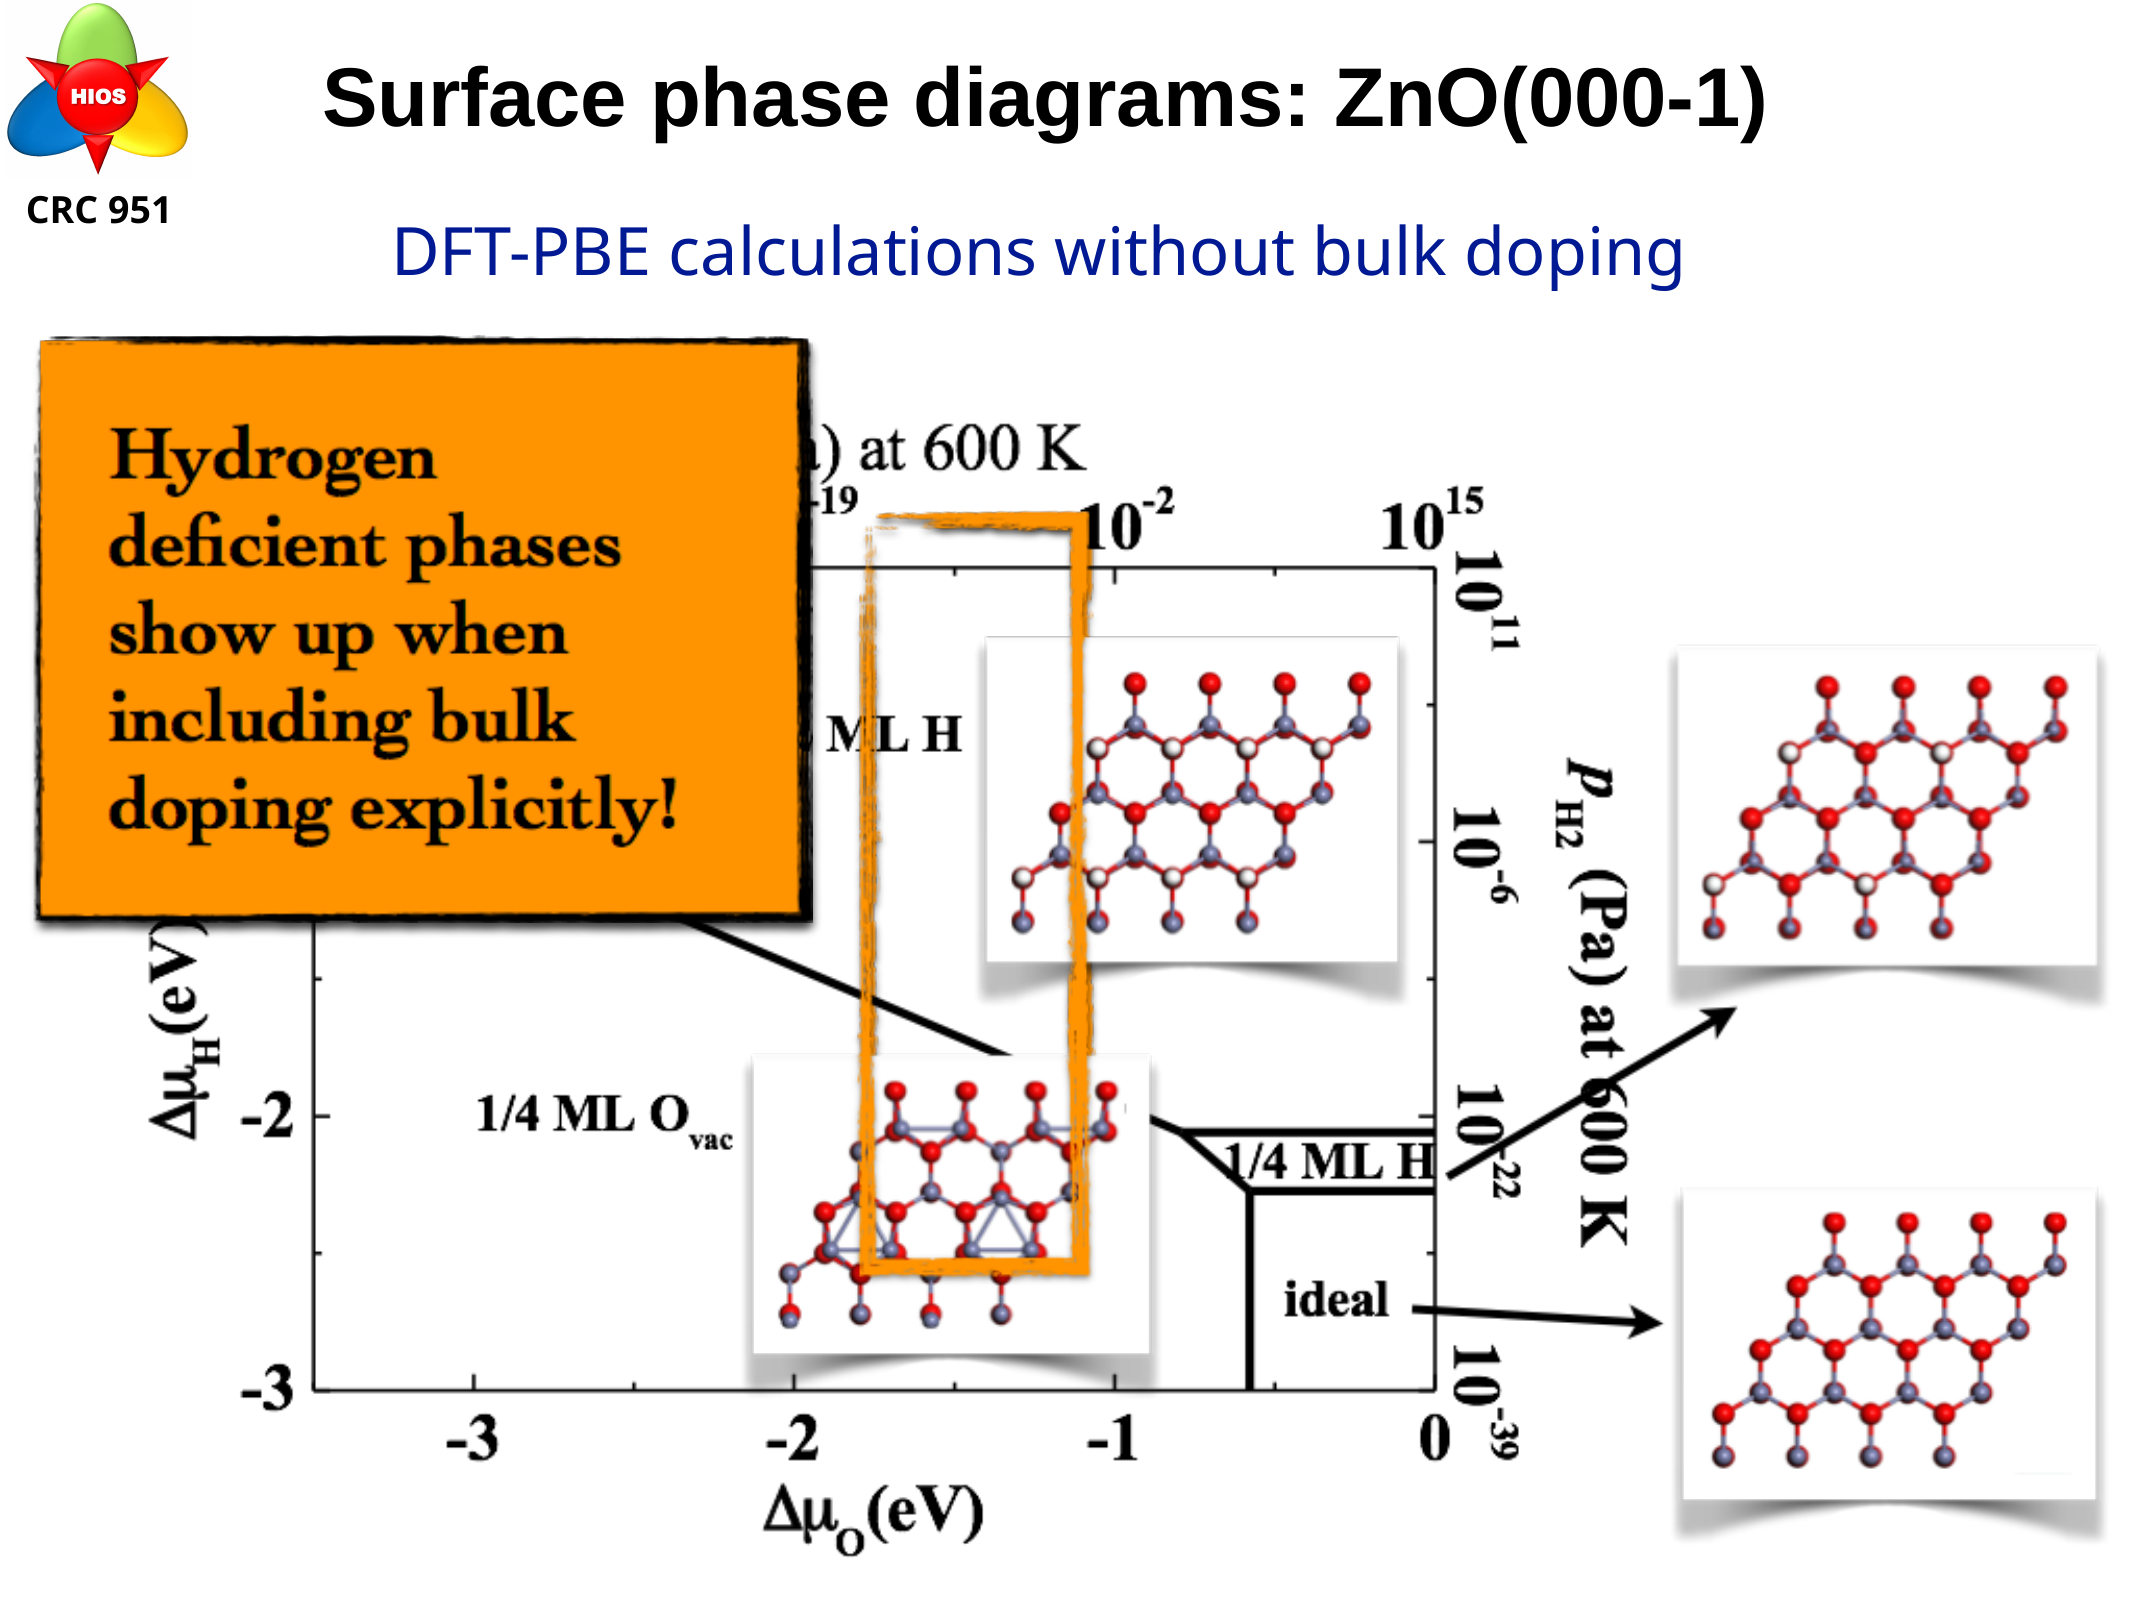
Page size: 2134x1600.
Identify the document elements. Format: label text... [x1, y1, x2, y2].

picture [5, 1, 193, 178]
text_box CRC 951 [5, 182, 193, 240]
text_box DFT-PBE calculations without bulk doping [391, 208, 1742, 289]
text_box Surface phase diagrams: ZnO(000-1) [187, 2, 2052, 184]
picture [20, 335, 2111, 1569]
